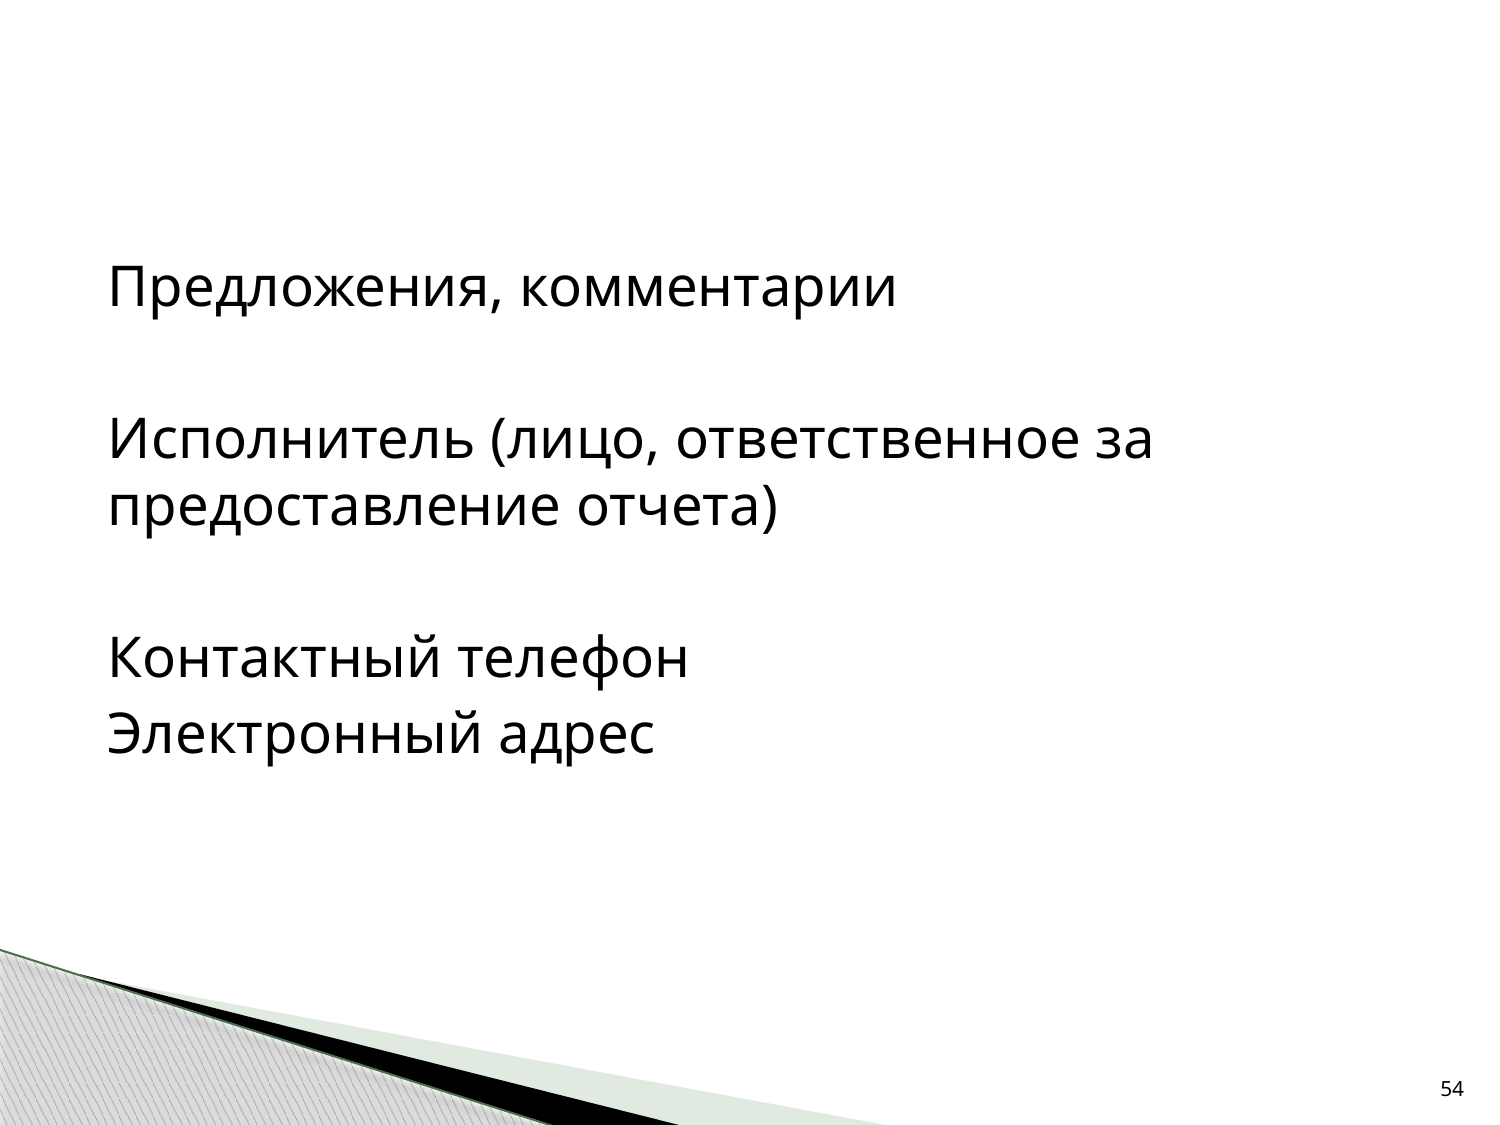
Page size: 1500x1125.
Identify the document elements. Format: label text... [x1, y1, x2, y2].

table_cell [174, 1013, 525, 1125]
table_cell [0, 953, 74, 978]
list Предложения, комментарии Исполнитель (лицо, ответственное за предоставление отчета) Контактный телефон Электронный адрес [74, 242, 1426, 986]
slide_number 54 [1418, 1051, 1479, 1112]
table_cell [100, 986, 542, 1125]
